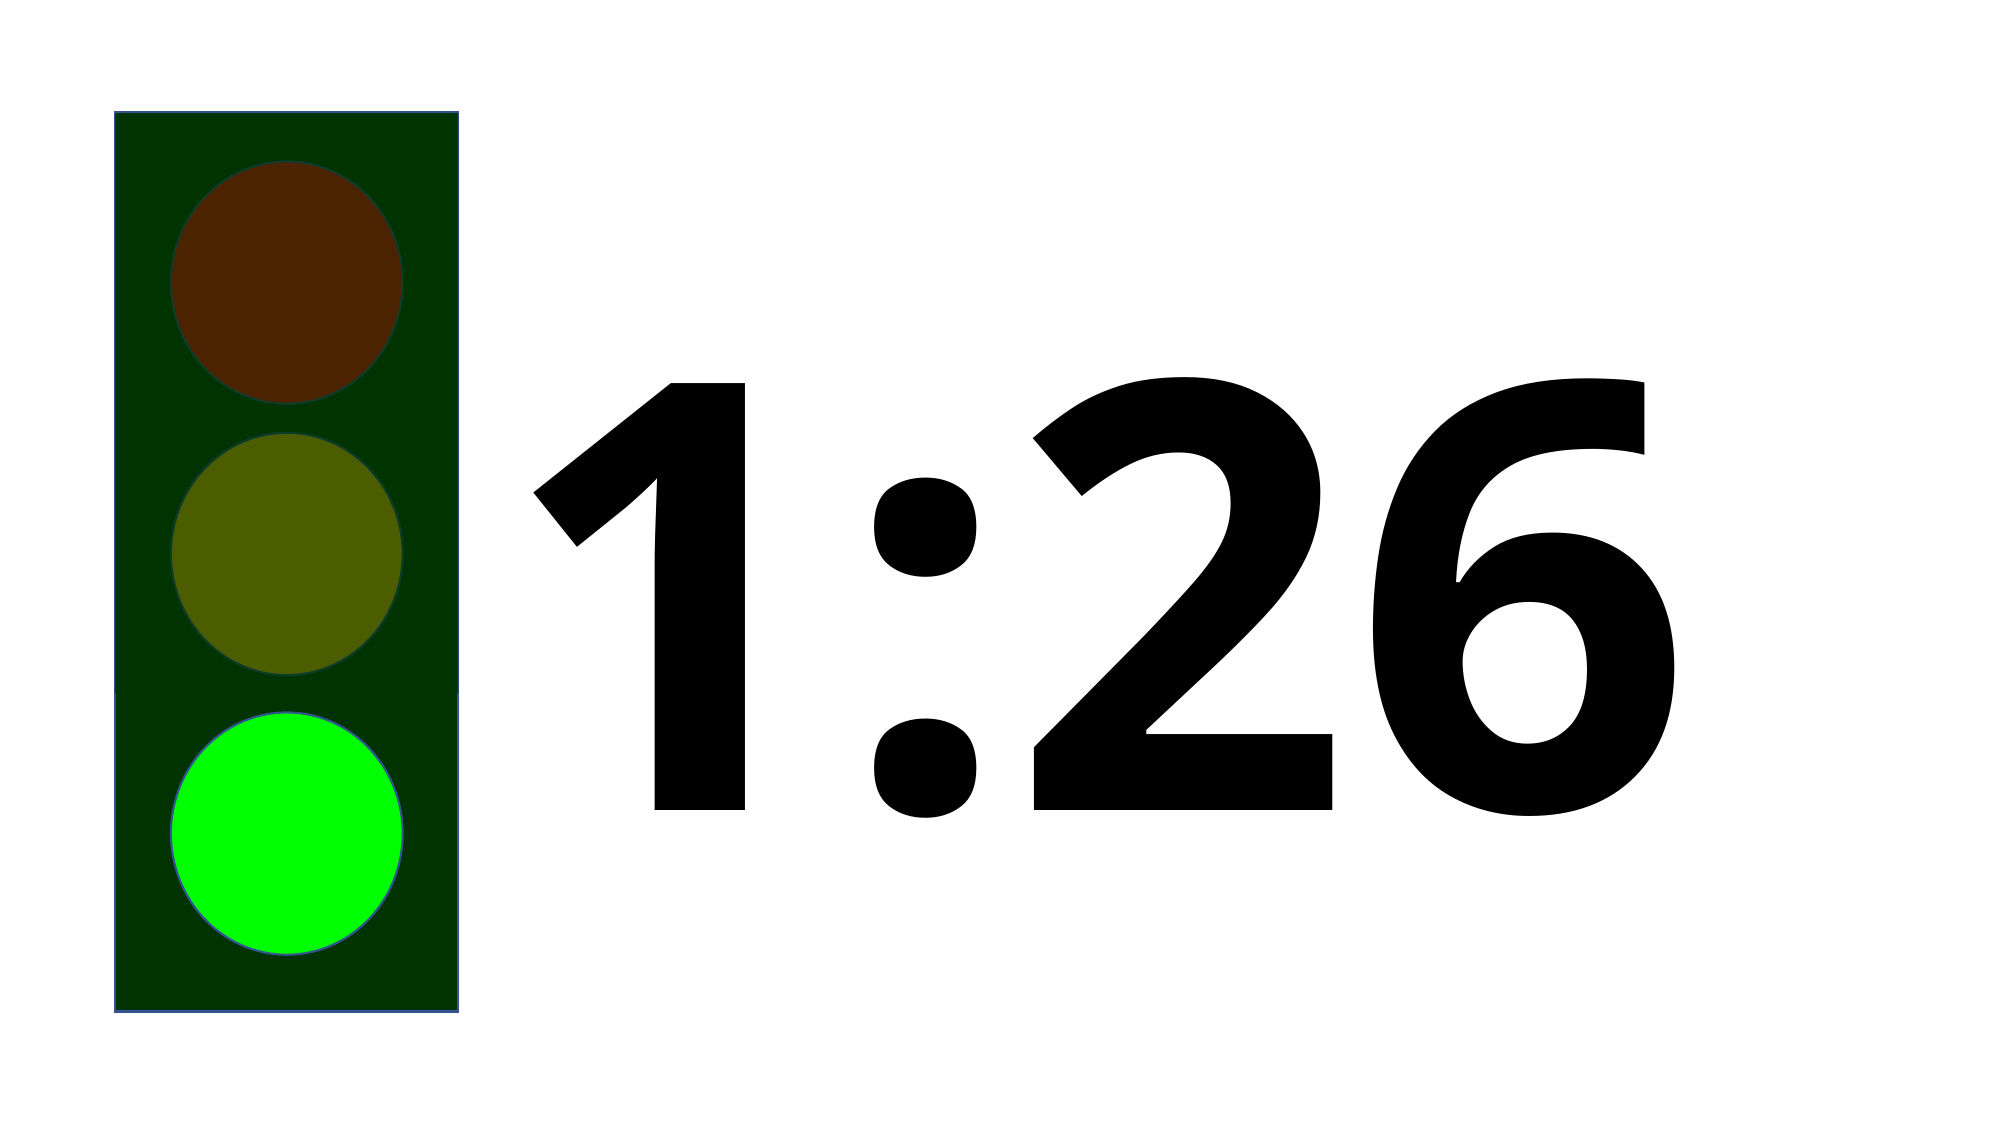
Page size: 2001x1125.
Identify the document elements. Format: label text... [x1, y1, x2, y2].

text_box [169, 711, 404, 956]
text_box [114, 695, 459, 1013]
text_box 1:26 [483, 204, 1924, 938]
text_box [114, 112, 459, 695]
